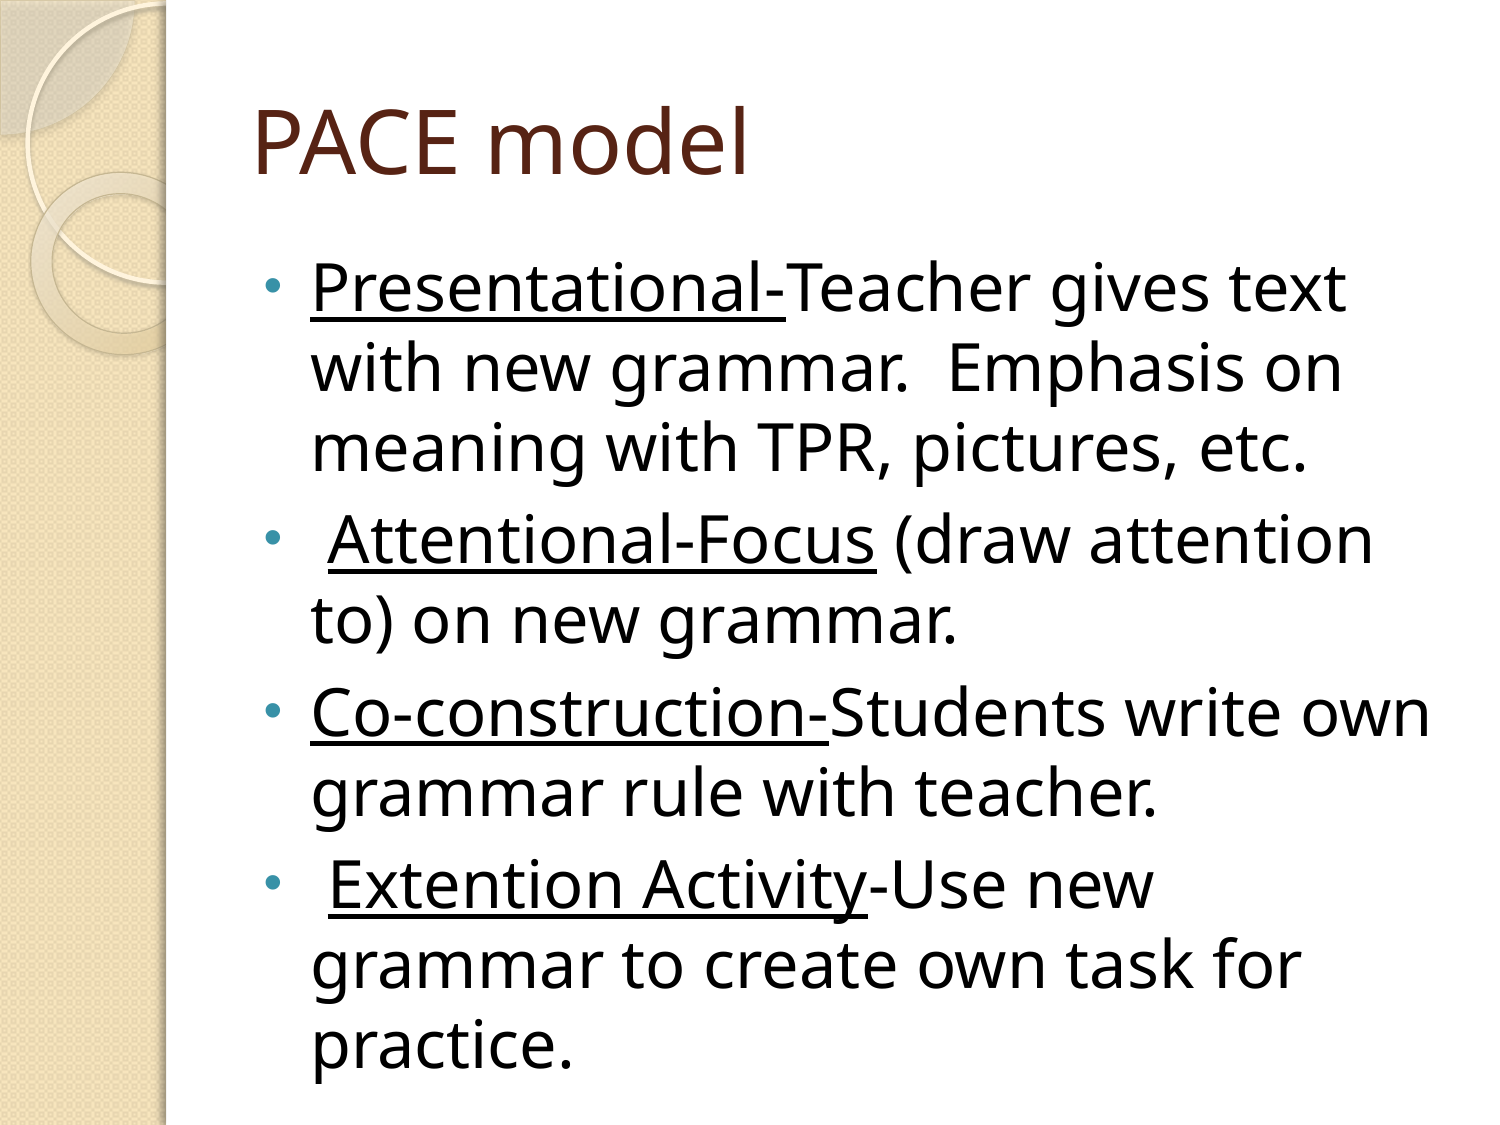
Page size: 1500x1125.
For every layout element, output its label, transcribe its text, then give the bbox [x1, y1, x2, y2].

list Presentational-Teacher gives text with new grammar. Emphasis on meaning with TPR, pictures, etc. Attentional-Focus (draw attention to) on new grammar. Co-construction-Students write own grammar rule with teacher. Extention Activity-Use new grammar to create own task for practice. [235, 237, 1466, 1025]
title PACE model [235, 45, 1466, 233]
